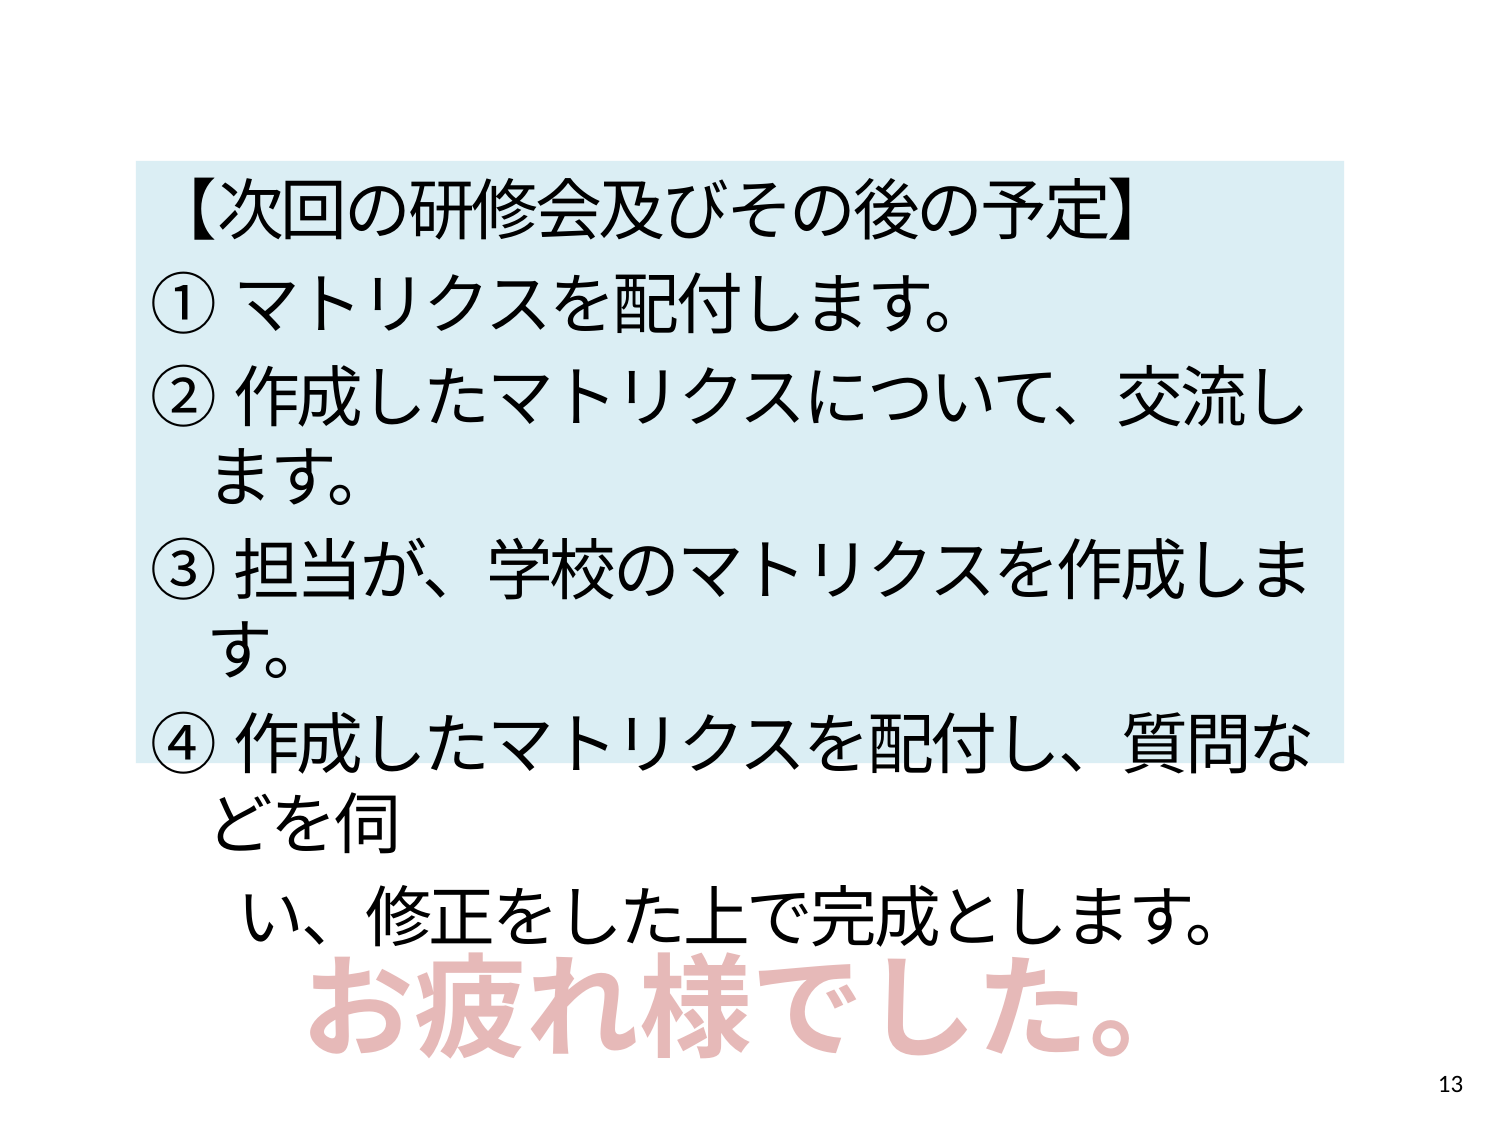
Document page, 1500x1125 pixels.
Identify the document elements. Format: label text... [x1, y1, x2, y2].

text_box 【次回の研修会及びその後の予定】 ①マトリクスを配付します。 ②作成したマトリクスについて、交流します。 ③担当が、学校のマトリクスを作成します。 ④作成したマトリクスを配付し、質問などを伺 い、修正をした上で完成とします。 [135, 160, 1345, 764]
text_box 13 [1423, 1060, 1494, 1105]
text_box お疲れ様でした。 [286, 928, 1217, 1079]
